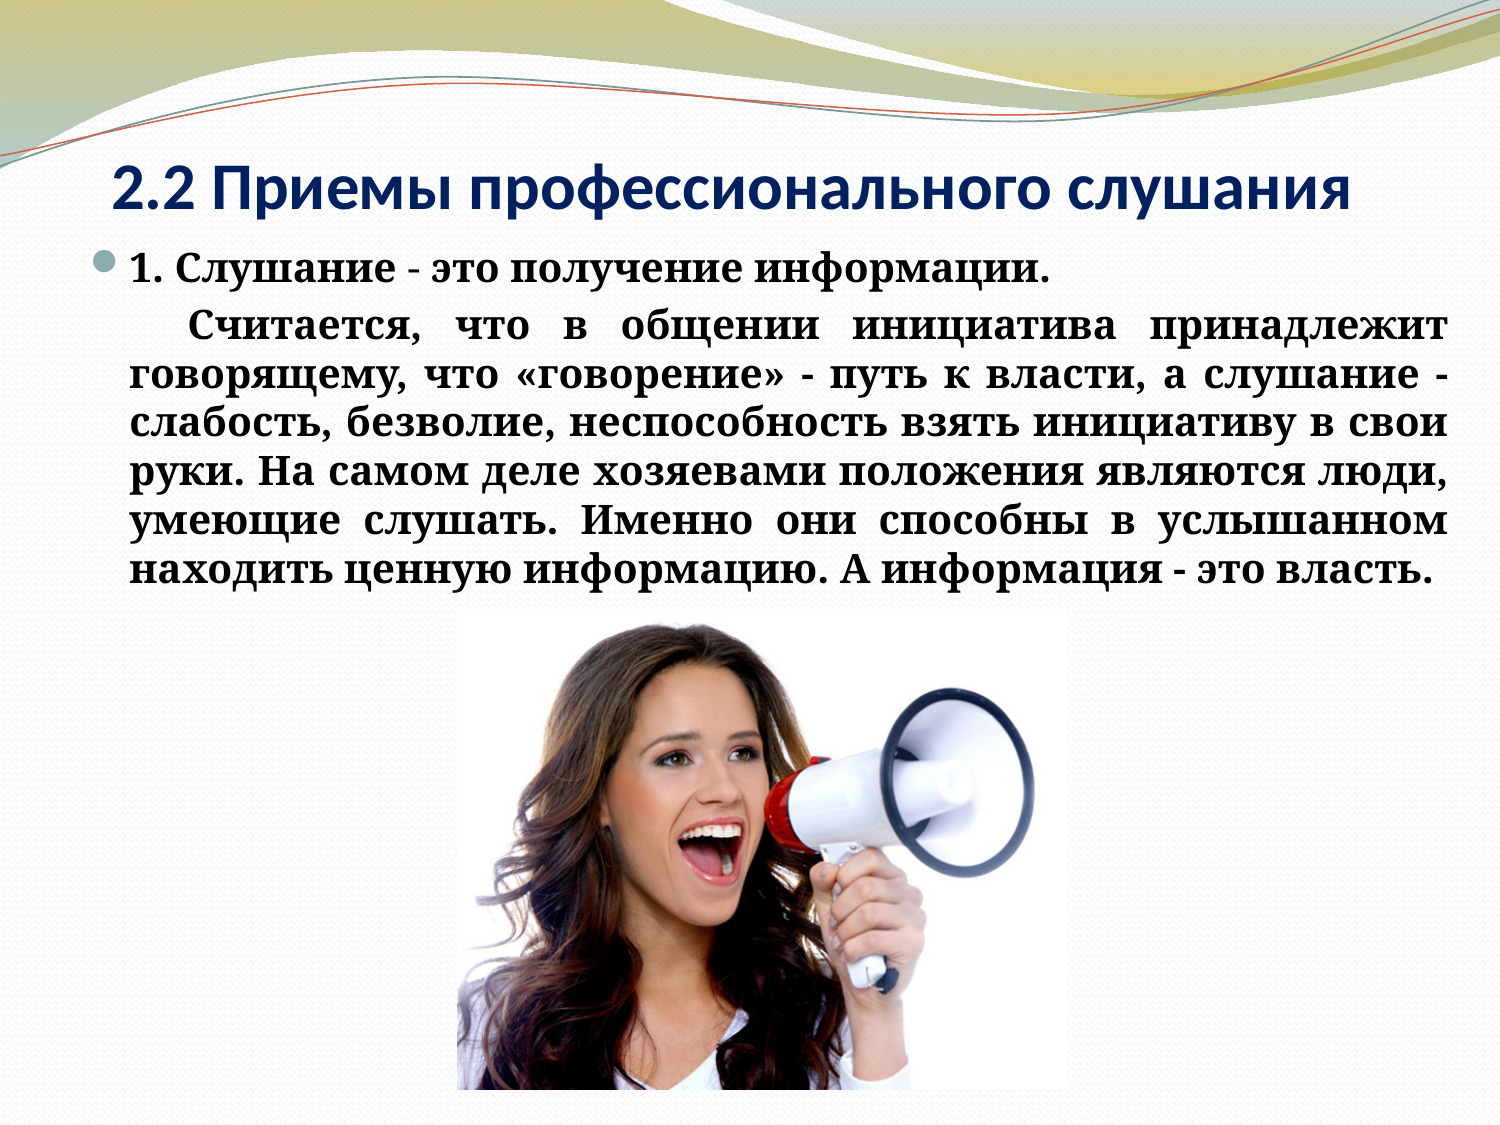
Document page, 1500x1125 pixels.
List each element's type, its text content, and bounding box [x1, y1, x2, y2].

list 1. Слушание - это получение информации. Считается, что в общении инициатива принадлежит говорящему, что «говорение» - путь к власти, а слушание - слабость, безволие, неспособность взять инициативу в свои руки. На самом деле хозяевами положения являются люди, умеющие слушать. Именно они способны в услышанном находить ценную информацию. А информация - это власть. [75, 234, 1465, 645]
title 2.2 Приемы профессионального слушания [64, 149, 1415, 303]
picture [456, 609, 1067, 1090]
